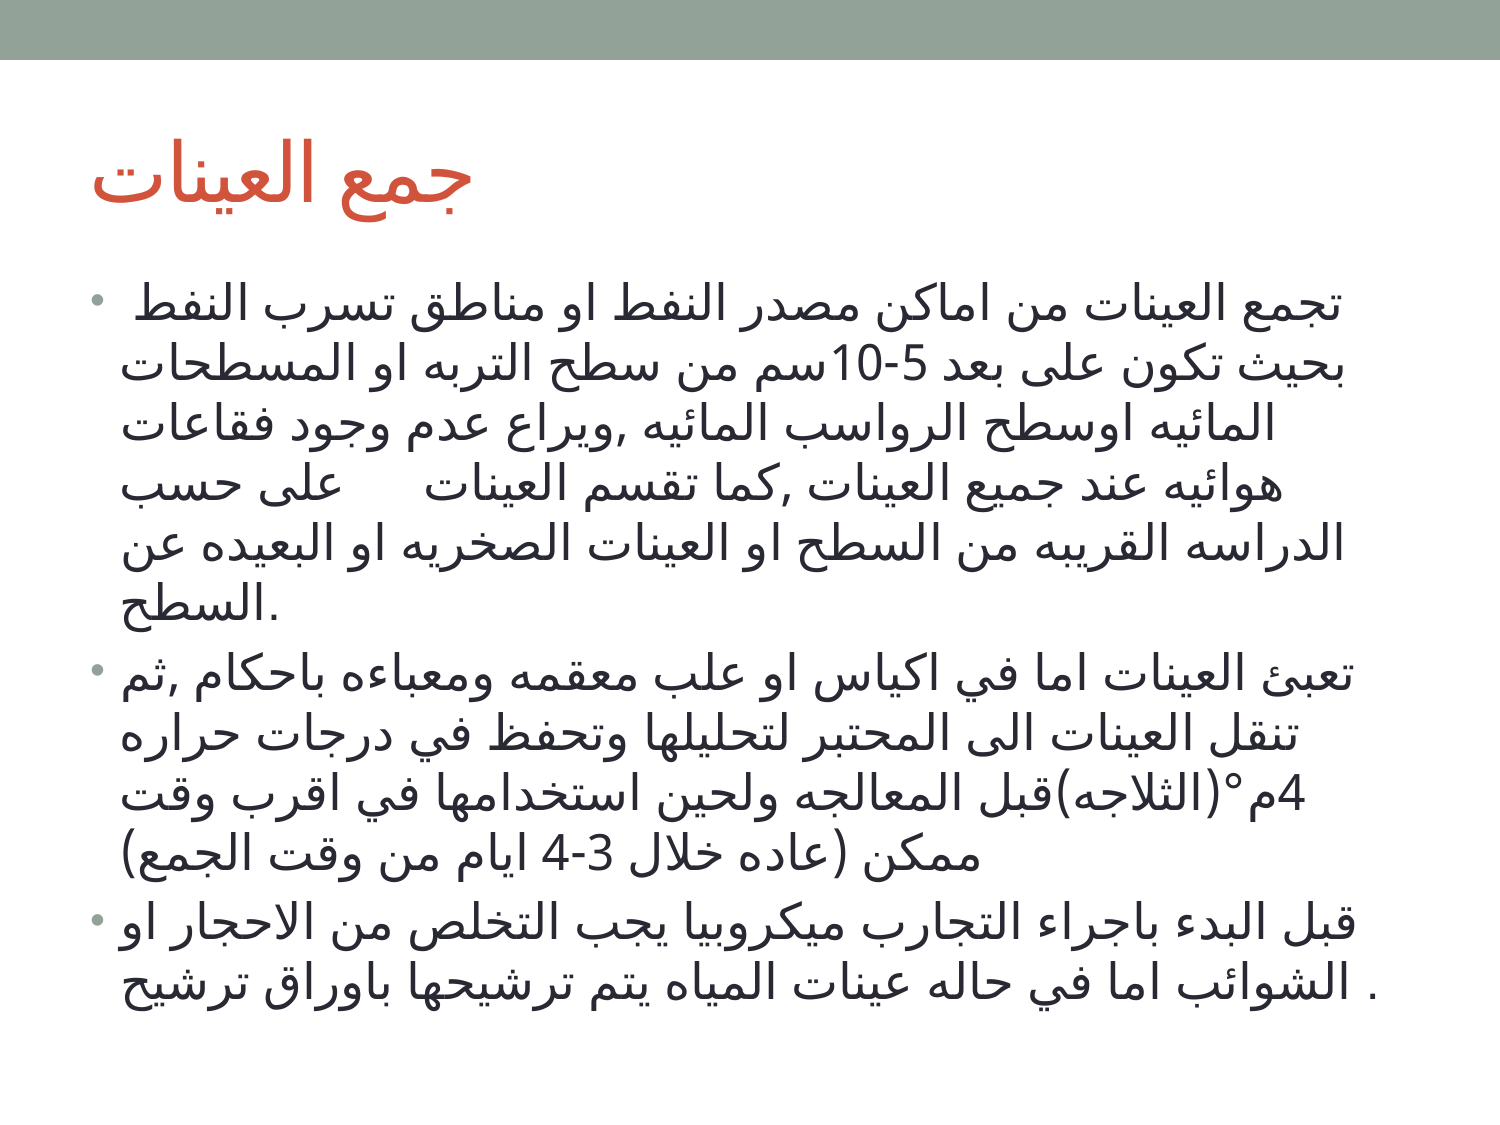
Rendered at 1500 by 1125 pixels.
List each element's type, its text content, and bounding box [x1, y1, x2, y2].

title جمع العينات [75, 87, 1425, 250]
list تجمع العينات من اماكن مصدر النفط او مناطق تسرب النفط بحيث تكون على بعد 5-10سم من سطح التربه او المسطحات المائيه اوسطح الرواسب المائيه ,ويراع عدم وجود فقاعات هوائيه عند جميع العينات ,كما تقسم العينات على حسب الدراسه القريبه من السطح او العينات الصخريه او البعيده عن السطح. تعبئ العينات اما في اكياس او علب معقمه ومعباءه باحكام ,ثم تنقل العينات الى المحتبر لتحليلها وتحفظ في درجات حراره 4م°(الثلاجه)قبل المعالجه ولحين استخدامها في اقرب وقت ممكن (عاده خلال 3-4 ايام من وقت الجمع) قبل البدء باجراء التجارب ميكروبيا يجب التخلص من الاحجار او الشوائب اما في حاله عينات المياه يتم ترشيحها باوراق ترشيح . [75, 262, 1425, 1063]
